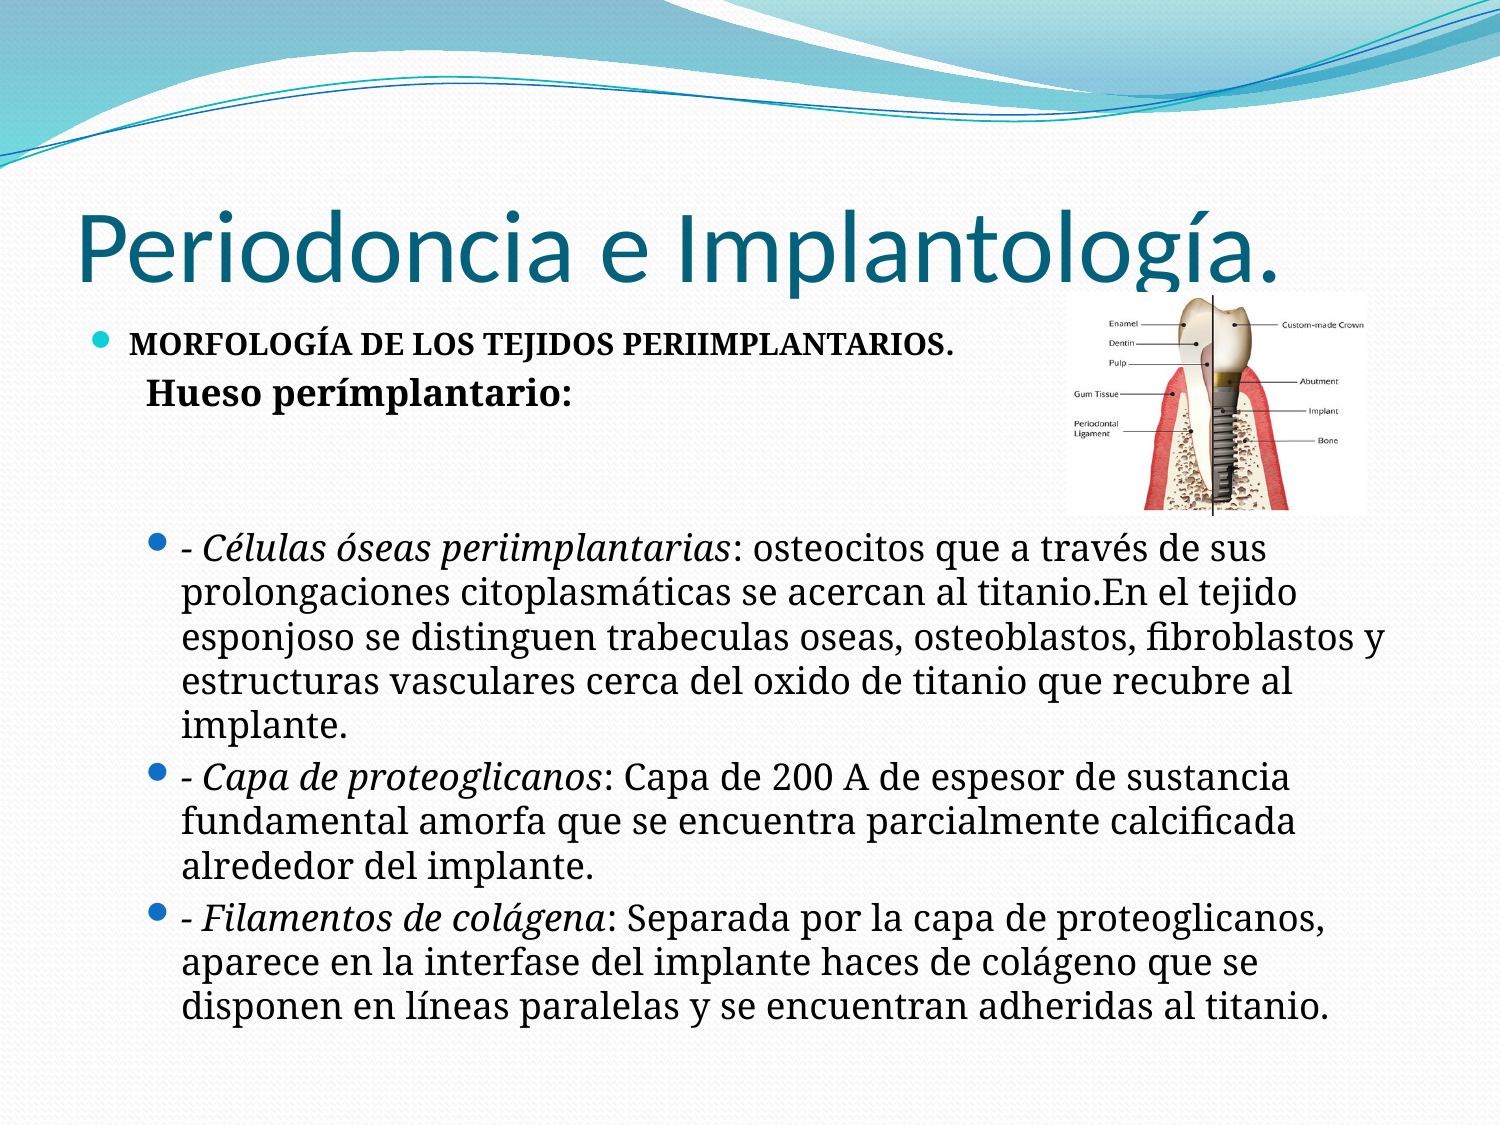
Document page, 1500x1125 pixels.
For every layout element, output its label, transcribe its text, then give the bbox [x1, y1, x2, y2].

list MORFOLOGÍA DE LOS TEJIDOS PERIIMPLANTARIOS. Hueso perímplantario: - Células óseas periimplantarias: osteocitos que a través de sus prolongaciones citoplasmáticas se acercan al titanio.En el tejido esponjoso se distinguen trabeculas oseas, osteoblastos, fibroblastos y estructuras vasculares cerca del oxido de titanio que recubre al implante. - Capa de proteoglicanos: Capa de 200 A de espesor de sustancia fundamental amorfa que se encuentra parcialmente calcificada alrededor del implante. - Filamentos de colágena: Separada por la capa de proteoglicanos, aparece en la interfase del implante haces de colágeno que se disponen en líneas paralelas y se encuentran adheridas al titanio. [75, 317, 1425, 1038]
title Periodoncia e Implantología. [75, 115, 1425, 303]
picture [1066, 292, 1367, 516]
